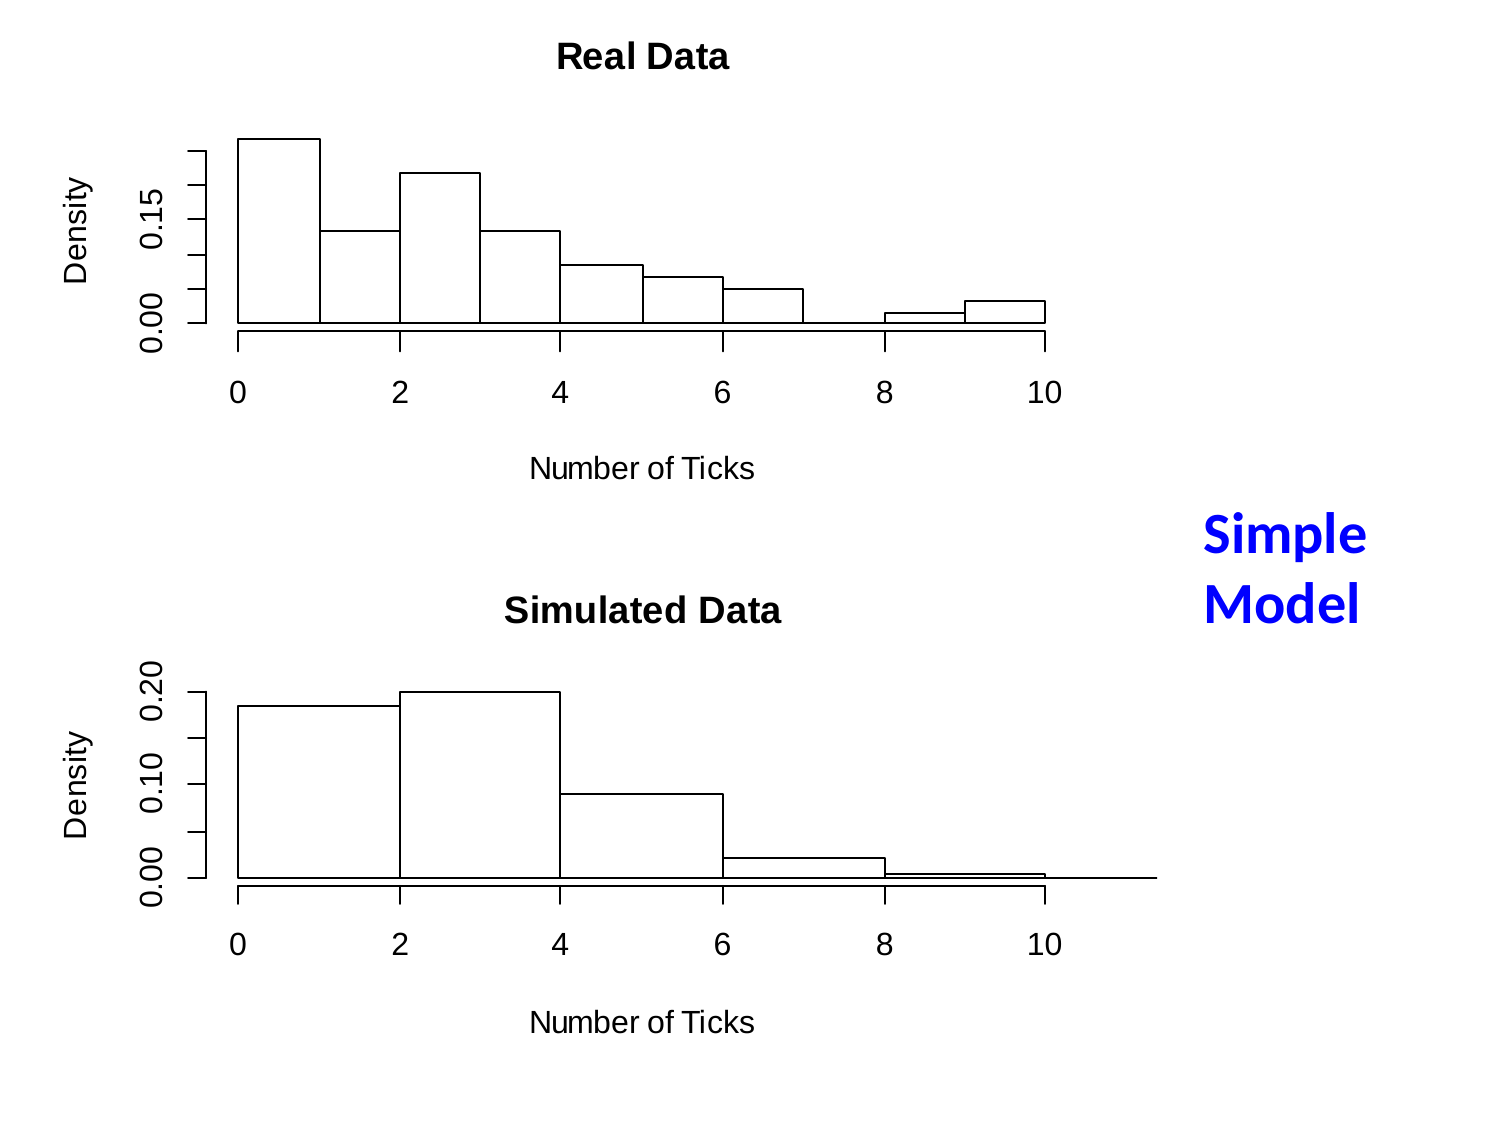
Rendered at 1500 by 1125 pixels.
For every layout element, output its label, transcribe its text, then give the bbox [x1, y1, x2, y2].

picture [49, 0, 1158, 1081]
text_box Simple Model [1188, 487, 1396, 643]
